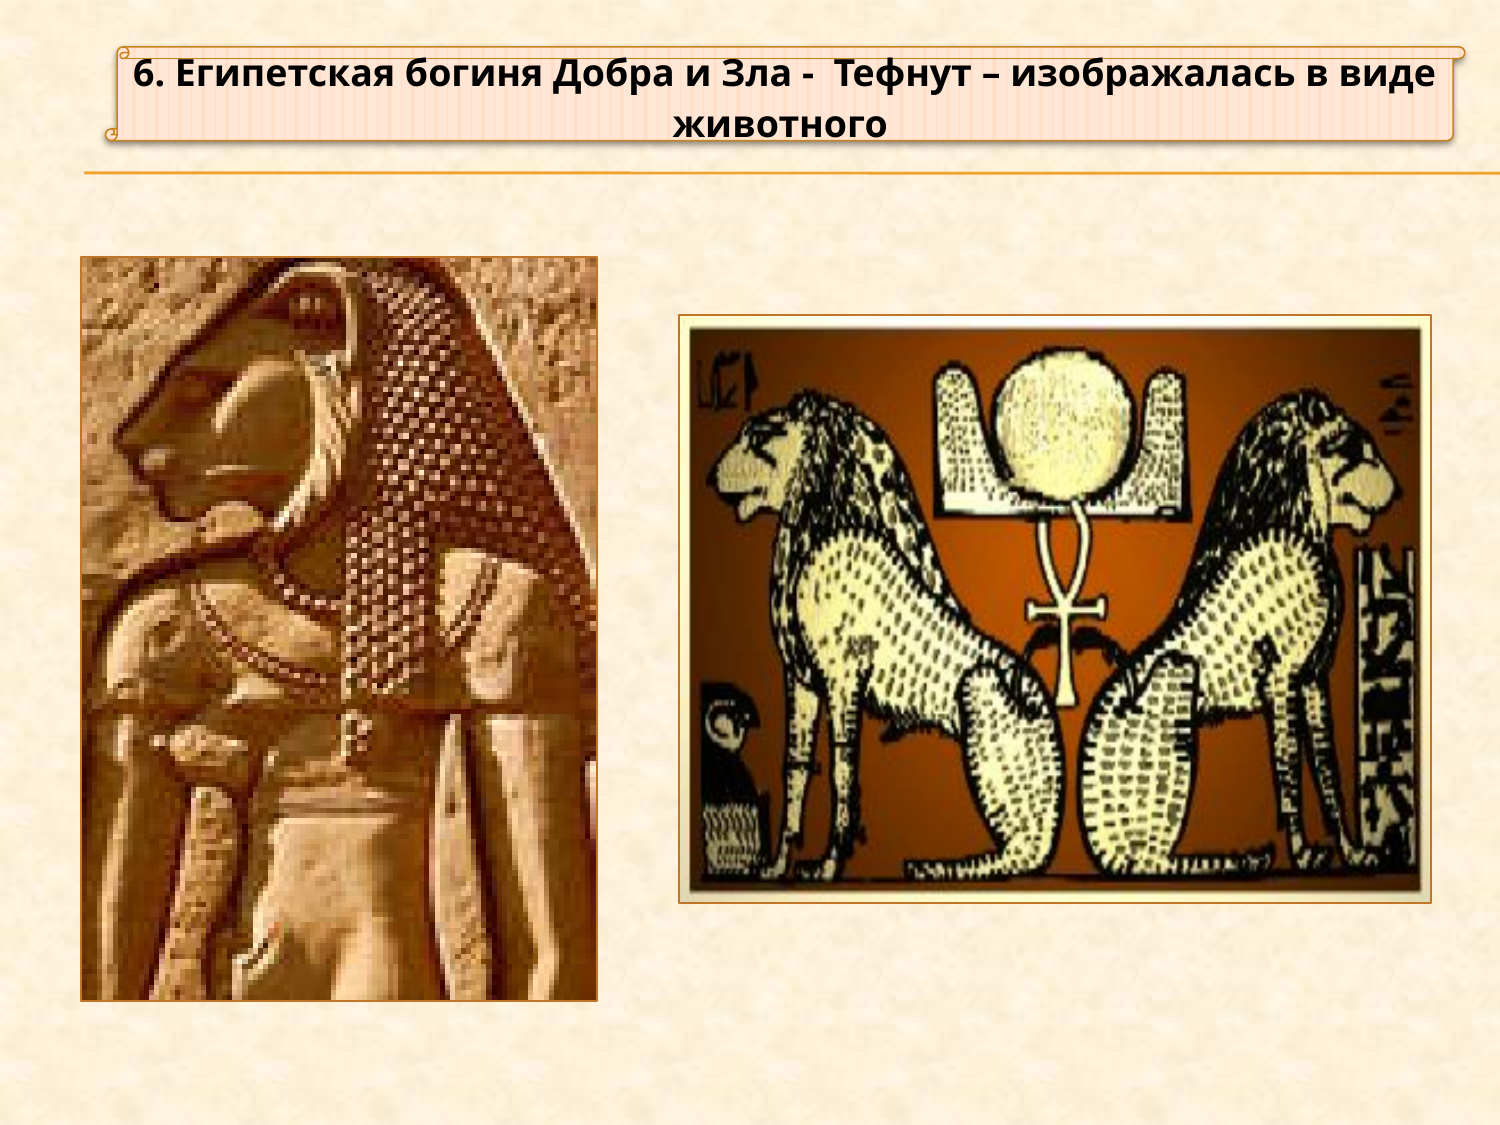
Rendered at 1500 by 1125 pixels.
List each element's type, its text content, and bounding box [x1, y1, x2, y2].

picture [0, 0, 1500, 1125]
text_box 6. Египетская богиня Добра и Зла - Тефнут – изображалась в виде животного [104, 46, 1466, 142]
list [81, 257, 597, 1001]
